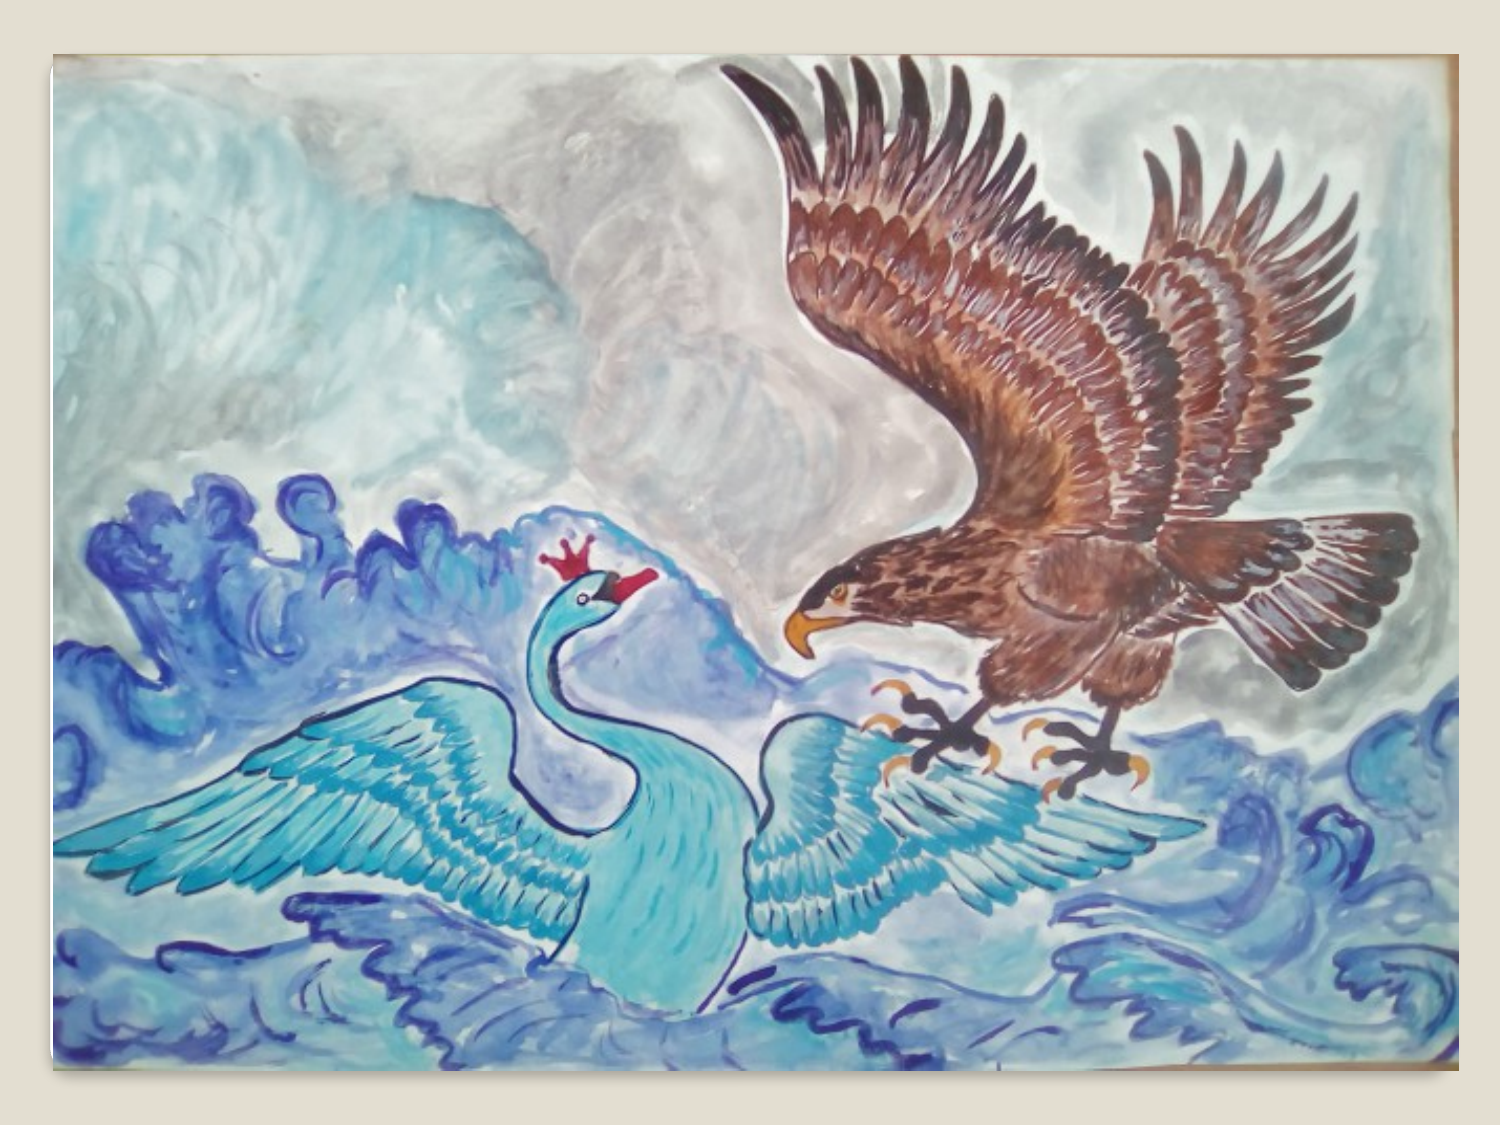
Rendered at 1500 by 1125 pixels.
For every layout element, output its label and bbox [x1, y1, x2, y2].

picture [52, 54, 1459, 1071]
